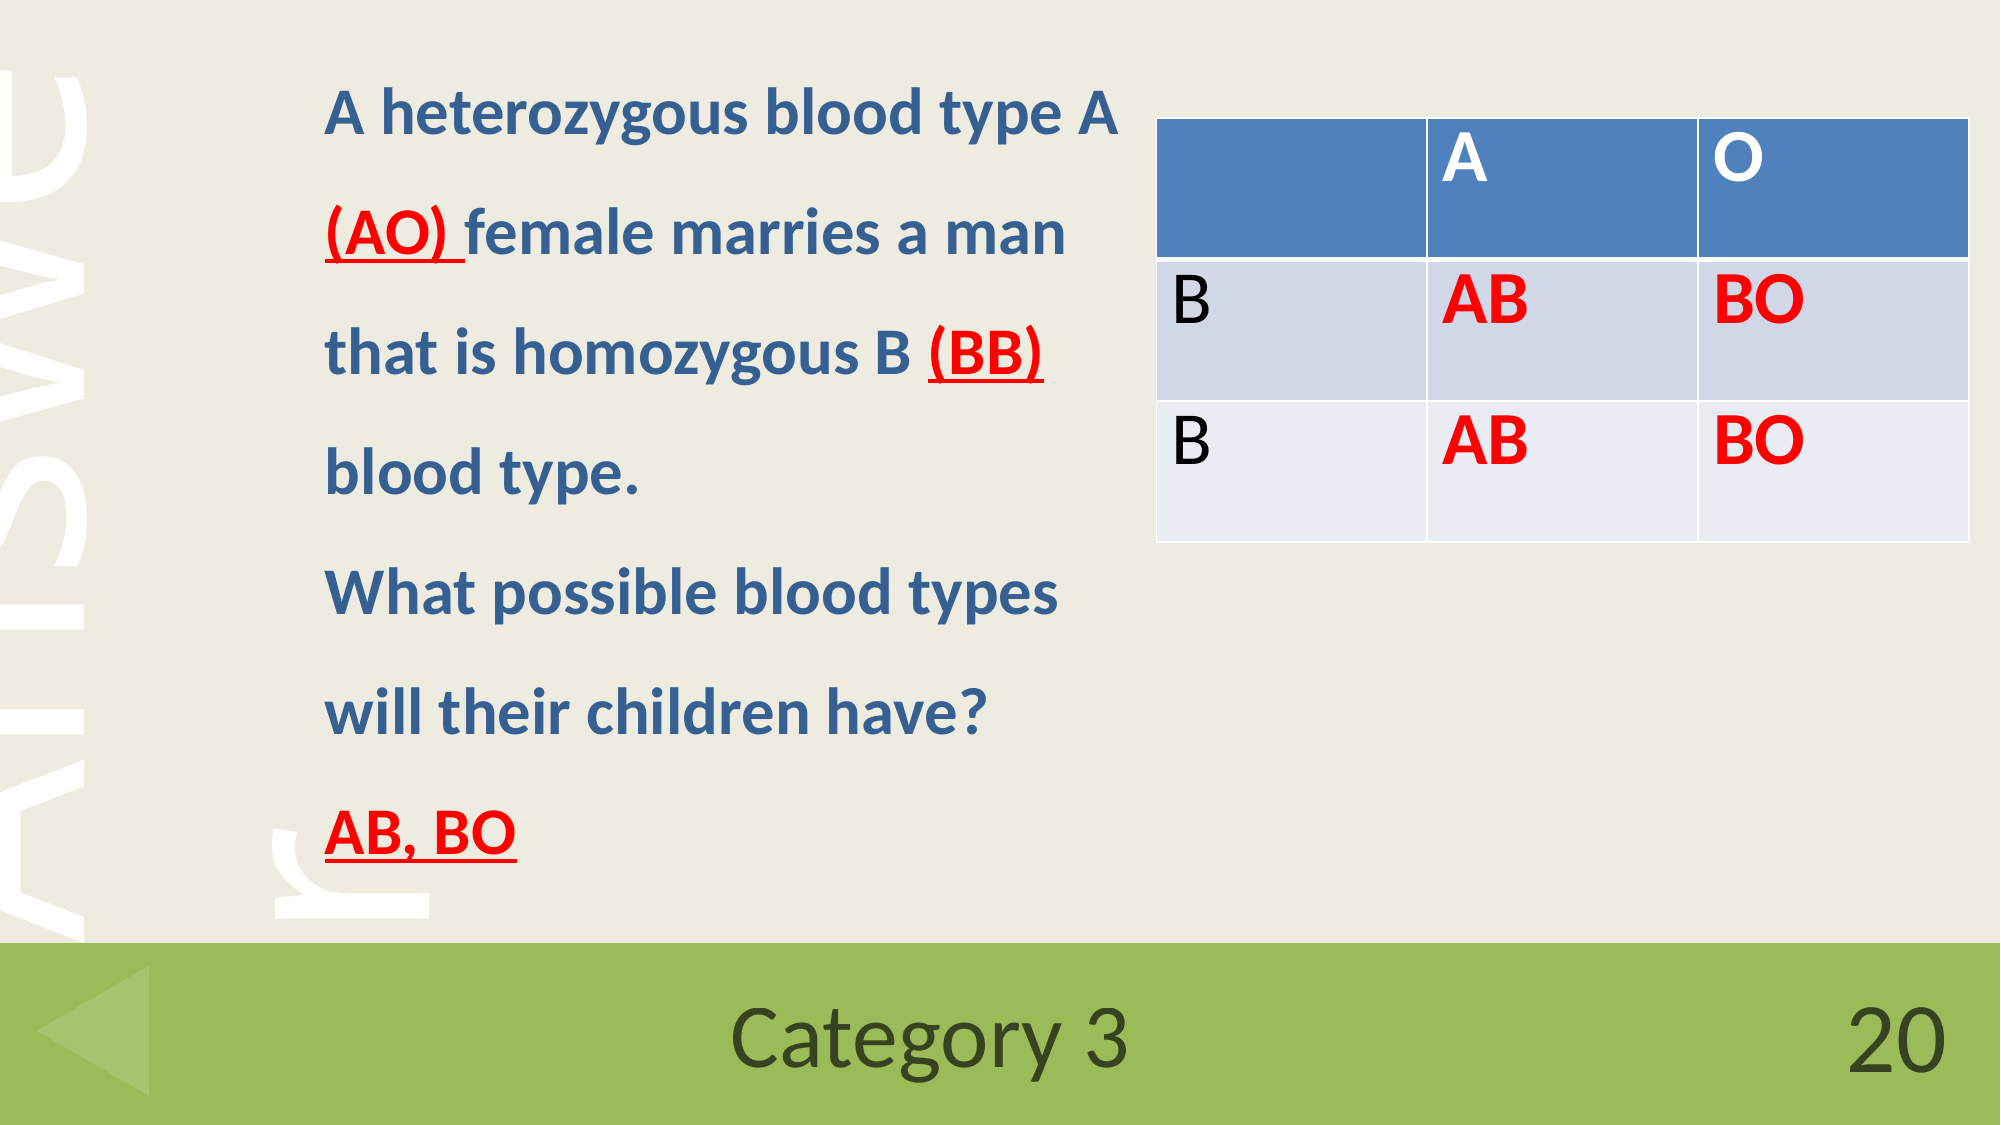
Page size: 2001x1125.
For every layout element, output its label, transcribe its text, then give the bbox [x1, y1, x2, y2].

list A heterozygous blood type A (AO) female marries a man that is homozygous B (BB) blood type. What possible blood types will their children have? AB, BO [309, 80, 1150, 935]
table_cell BO [1699, 262, 1968, 400]
table_cell B [1157, 402, 1426, 541]
table_cell BO [1699, 402, 1968, 541]
table_cell B [1157, 262, 1426, 400]
table_cell AB [1428, 262, 1697, 400]
table_header O [1699, 119, 1968, 257]
title Category 3 [30, 937, 1831, 1125]
table_header A [1428, 119, 1697, 257]
table_cell AB [1428, 402, 1697, 541]
table_header [1157, 119, 1426, 257]
list 20 [1831, 967, 1963, 1097]
